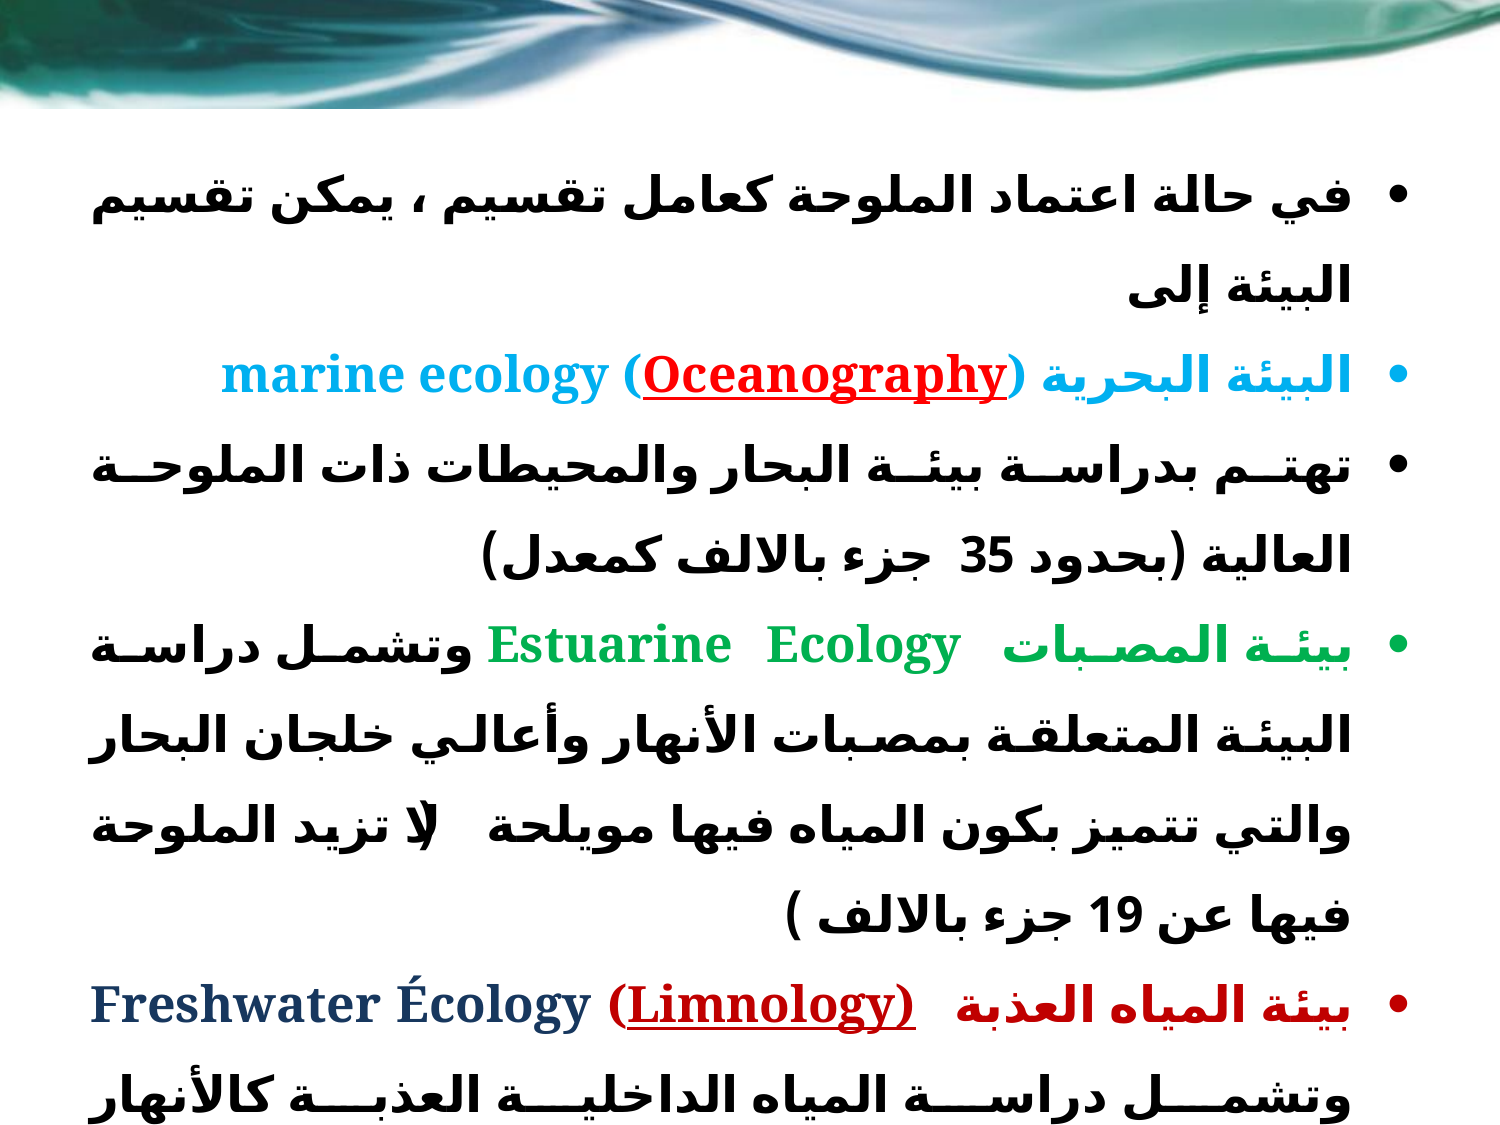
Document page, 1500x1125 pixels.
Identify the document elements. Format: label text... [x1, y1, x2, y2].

picture [0, 0, 1500, 109]
list في حالة اعتماد الملوحة كعامل تقسيم ، يمكن تقسيم البيئة إلى البيئة البحرية marine ecology (Oceanography) تهتم بدراسة بيئة البحار والمحيطات ذات الملوحة العالية (بحدود 35 جزء بالالف كمعدل) بيئة المصبات Estuarine Ecology وتشمل دراسة البيئة المتعلقة بمصبات الأنهار وأعالي خلجان البحار والتي تتميز بكون المياه فيها مويلحة ( لا تزيد الملوحة فيها عن 19 جزء بالالف ) بيئة المياه العذبة Freshwater Écology (Limnology) وتشمل دراسة المياه الداخلية العذبة كالأنهار والبحيرات التي تتميز بعذوبة مياهها ( لا تزيد الملوحة عن 0.5 جزء بالألف ) . [75, 125, 1425, 1035]
